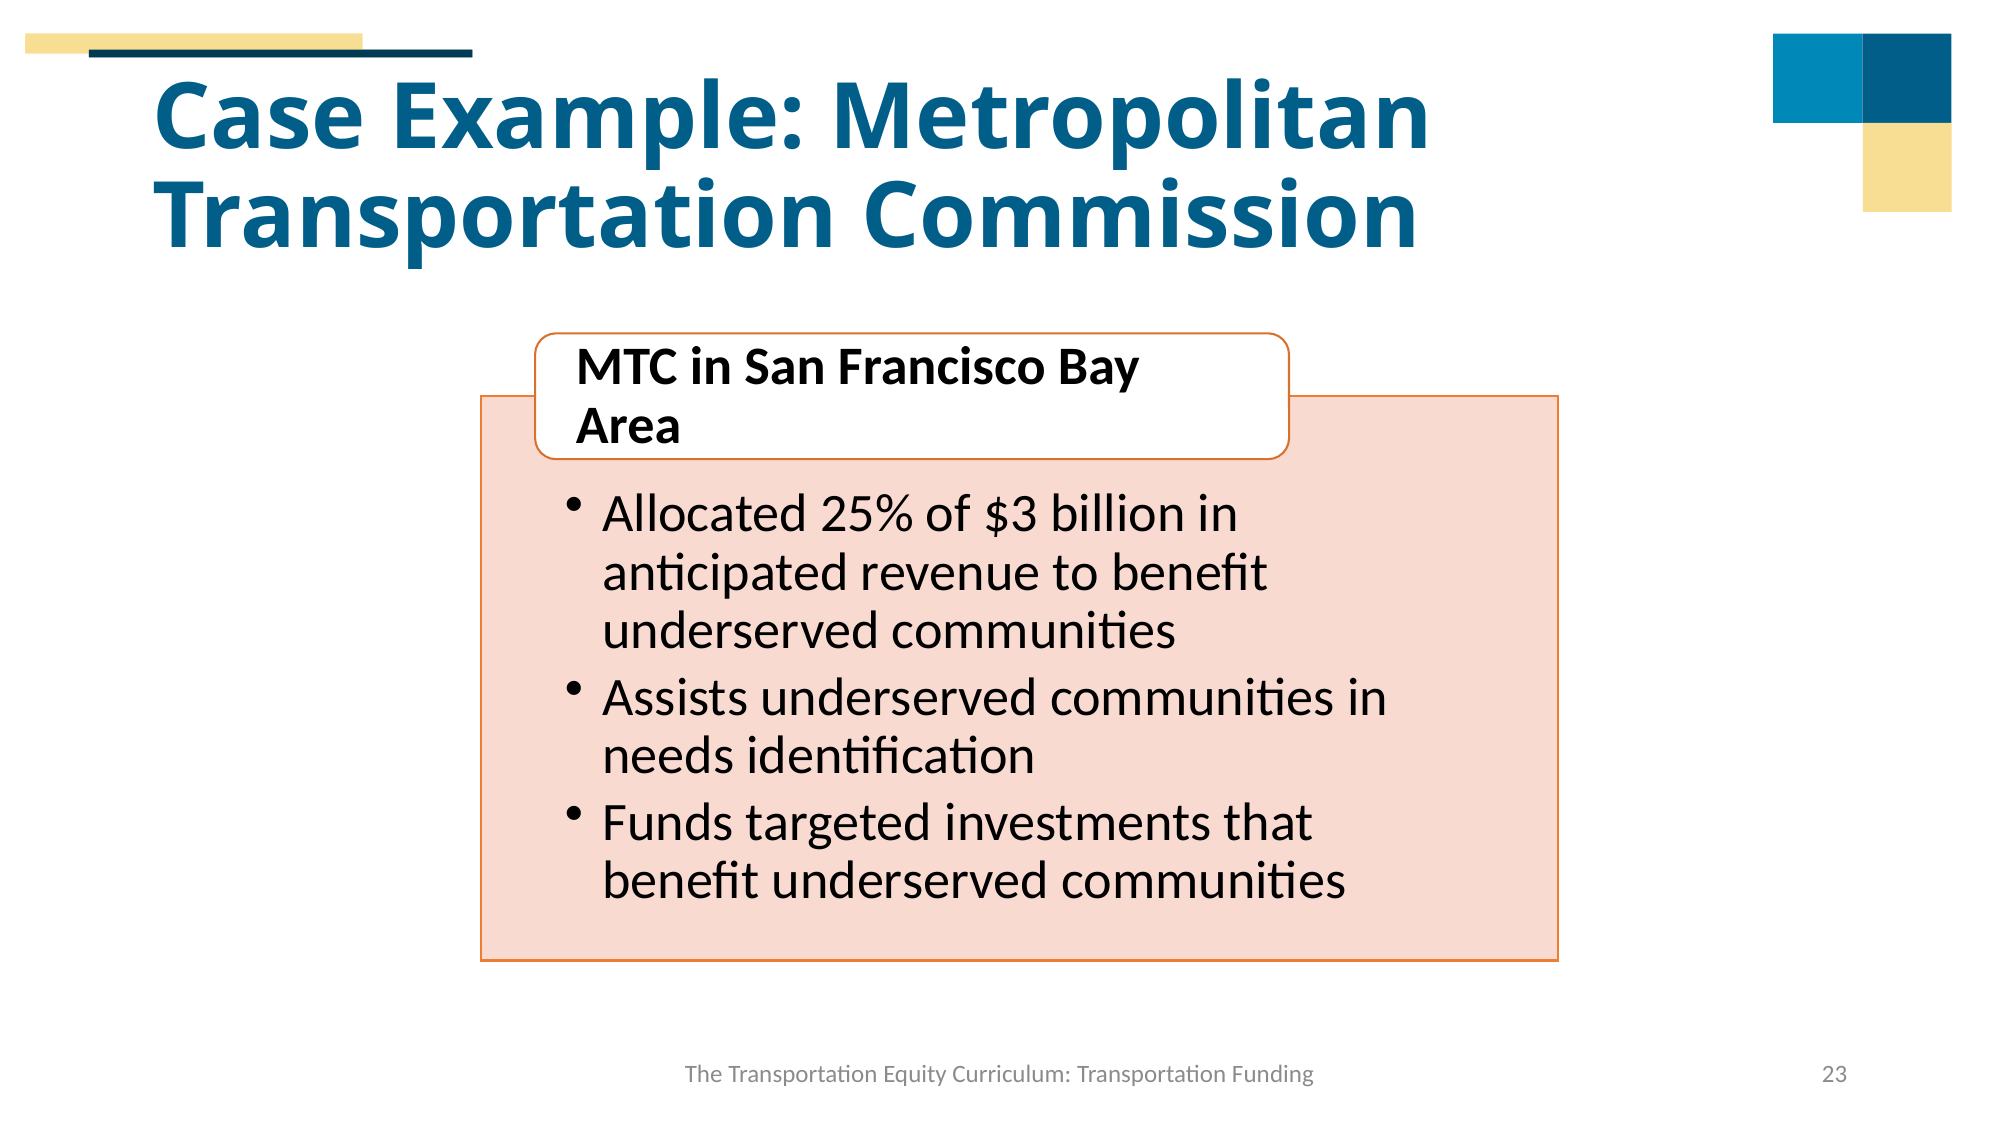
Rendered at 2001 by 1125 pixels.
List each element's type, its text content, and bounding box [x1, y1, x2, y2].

footer The Transportation Equity Curriculum: Transportation Funding [662, 1042, 1338, 1103]
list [481, 277, 1559, 1017]
title Case Example: Metropolitan Transportation Commission [137, 59, 1863, 278]
slide_number 23 [1412, 1042, 1863, 1103]
